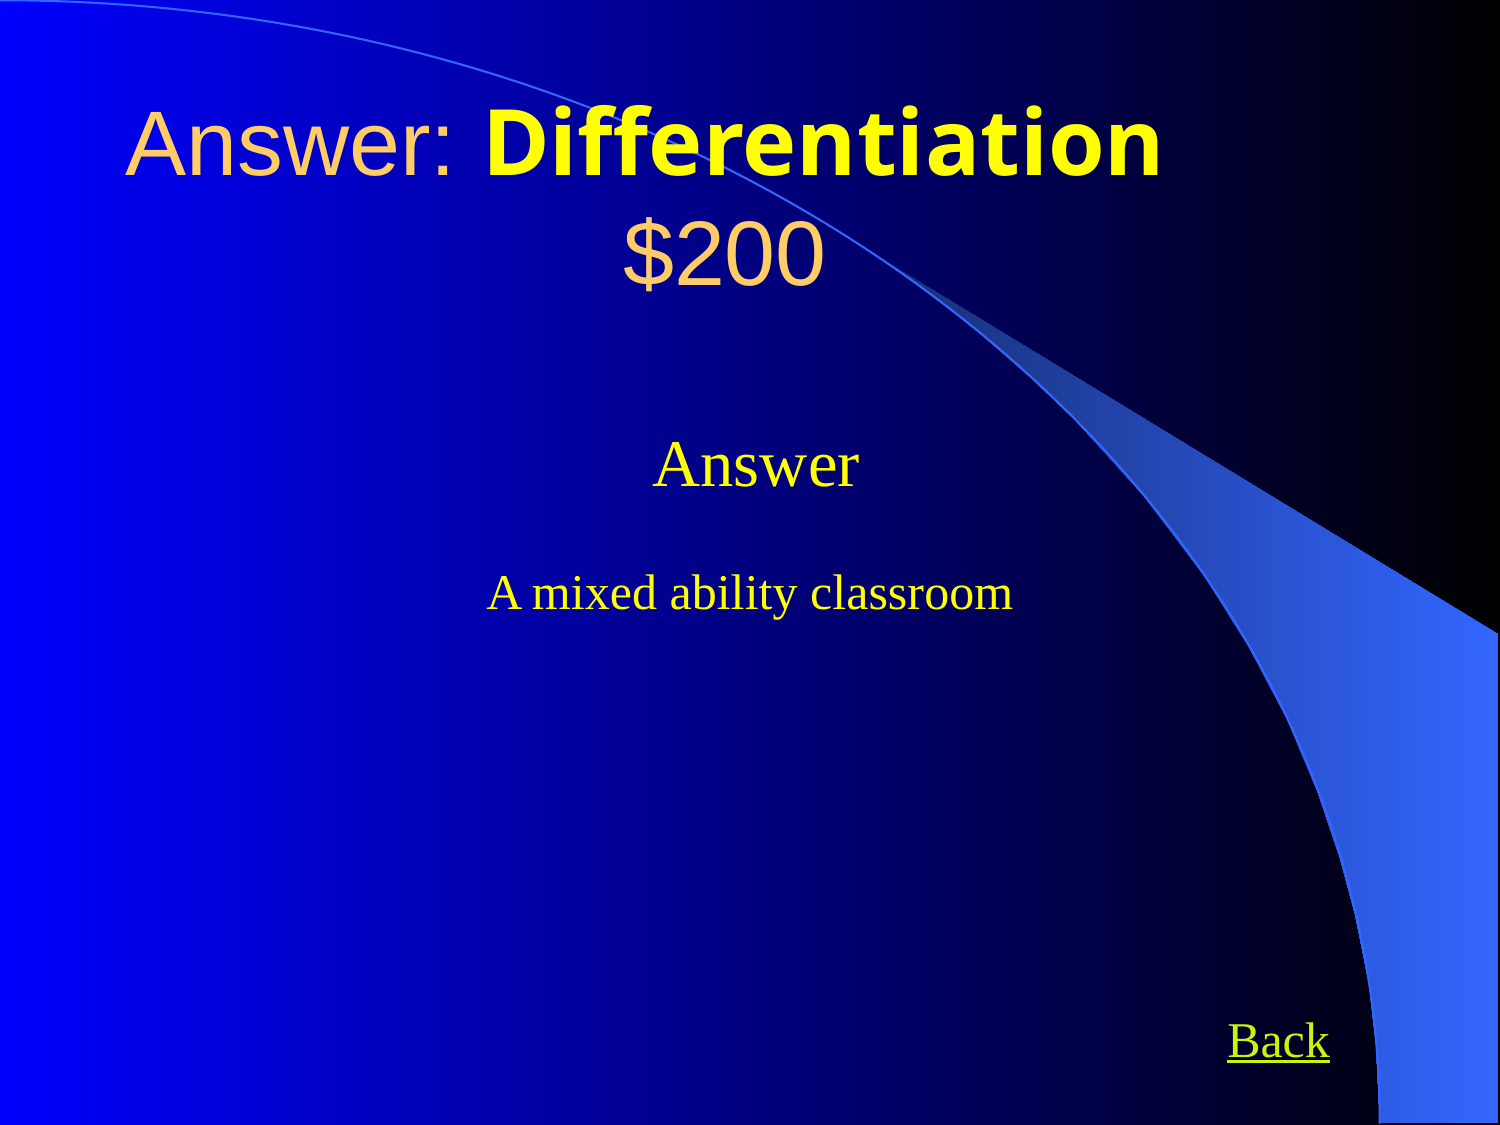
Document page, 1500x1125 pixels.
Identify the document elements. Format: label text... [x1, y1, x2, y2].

text_box Answer A mixed ability classroom [99, 412, 1413, 808]
text_box Back [1212, 999, 1438, 1075]
title Answer: Differentiation $200 [87, 99, 1363, 288]
